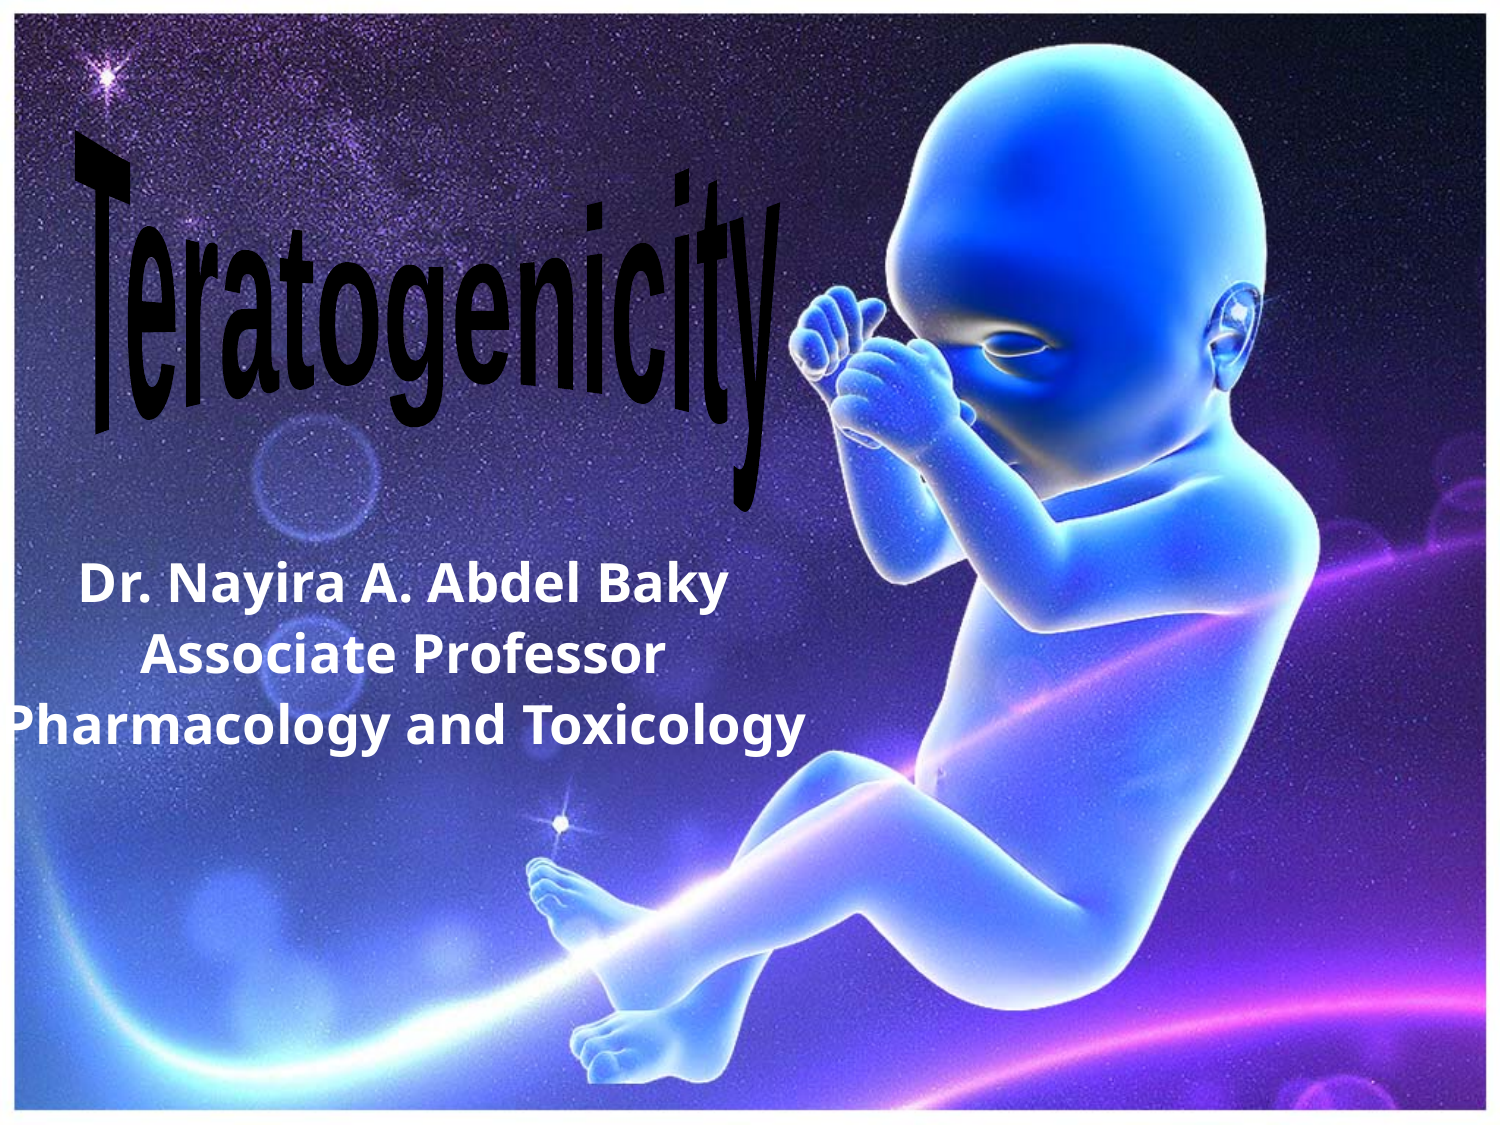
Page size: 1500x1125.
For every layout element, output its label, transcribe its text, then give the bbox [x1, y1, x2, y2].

text_box Dr. Nayira A. Abdel Baky Associate Professor Pharmacology and Toxicology [0, 540, 826, 828]
picture [0, 0, 1500, 1125]
